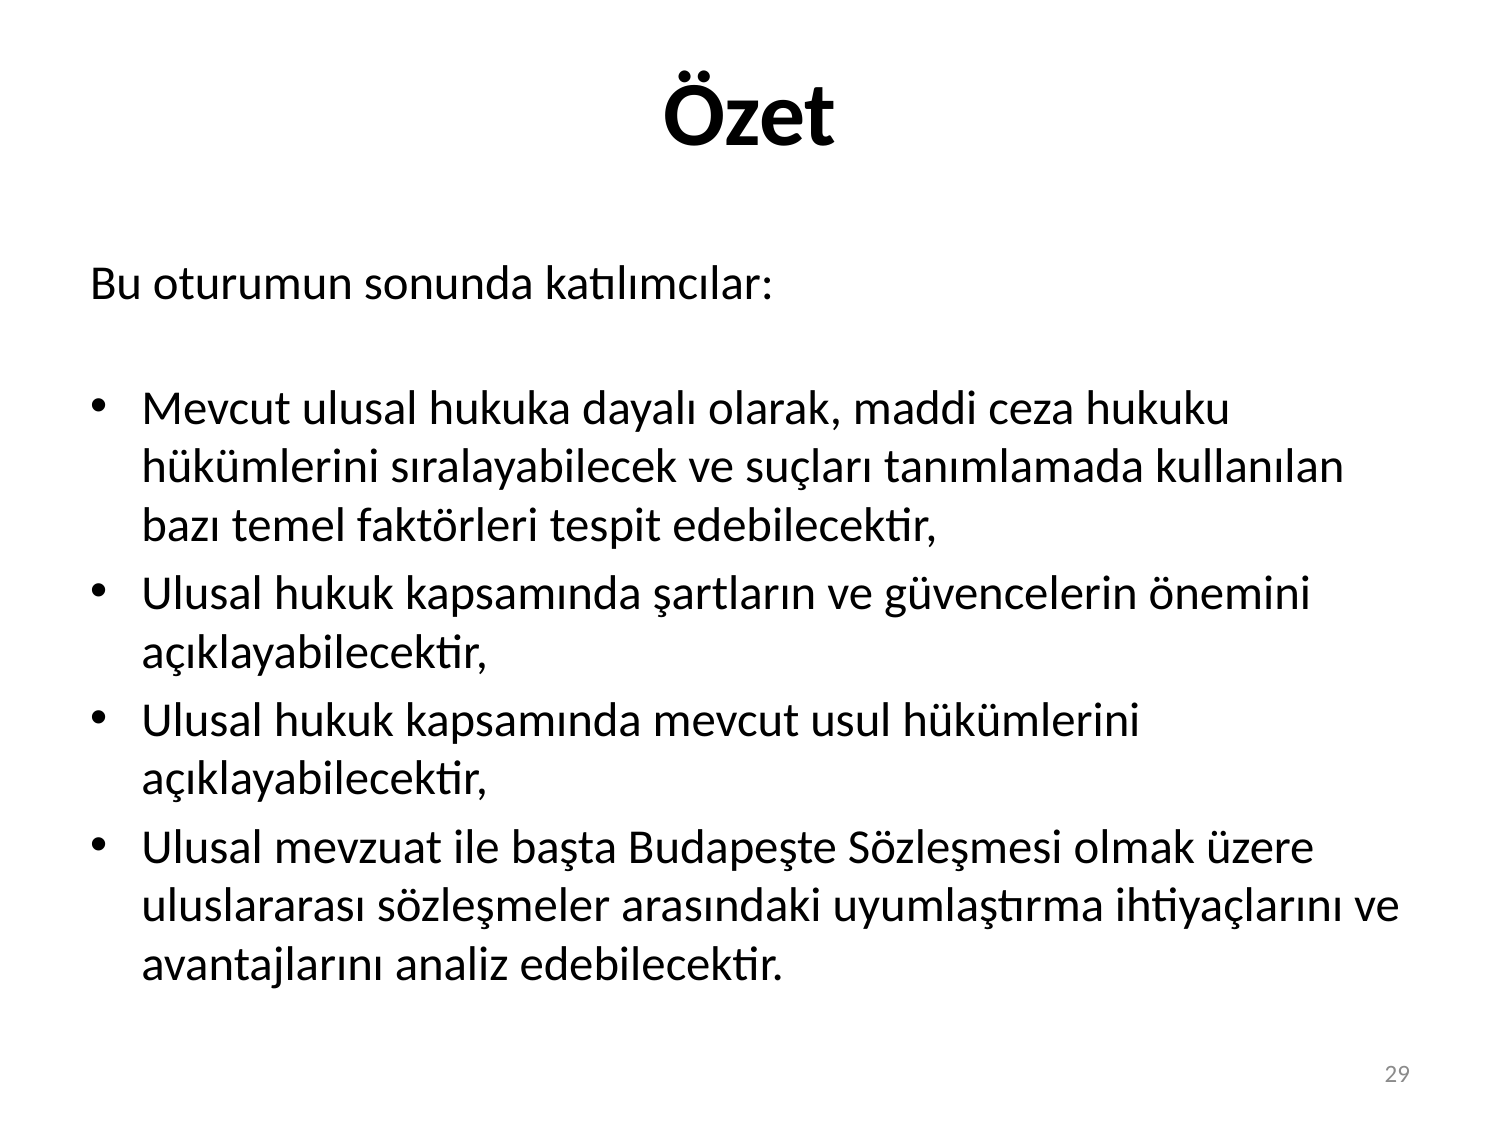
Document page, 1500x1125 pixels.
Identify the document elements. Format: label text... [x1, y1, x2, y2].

title Özet [75, 45, 1425, 172]
slide_number 29 [1074, 1042, 1425, 1103]
list Bu oturumun sonunda katılımcılar: Mevcut ulusal hukuka dayalı olarak, maddi ceza hukuku hükümlerini sıralayabilecek ve suçları tanımlamada kullanılan bazı temel faktörleri tespit edebilecektir, Ulusal hukuk kapsamında şartların ve güvencelerin önemini açıklayabilecektir, Ulusal hukuk kapsamında mevcut usul hükümlerini açıklayabilecektir, Ulusal mevzuat ile başta Budapeşte Sözleşmesi olmak üzere uluslararası sözleşmeler arasındaki uyumlaştırma ihtiyaçlarını ve avantajlarını analiz edebilecektir. [75, 202, 1424, 1005]
